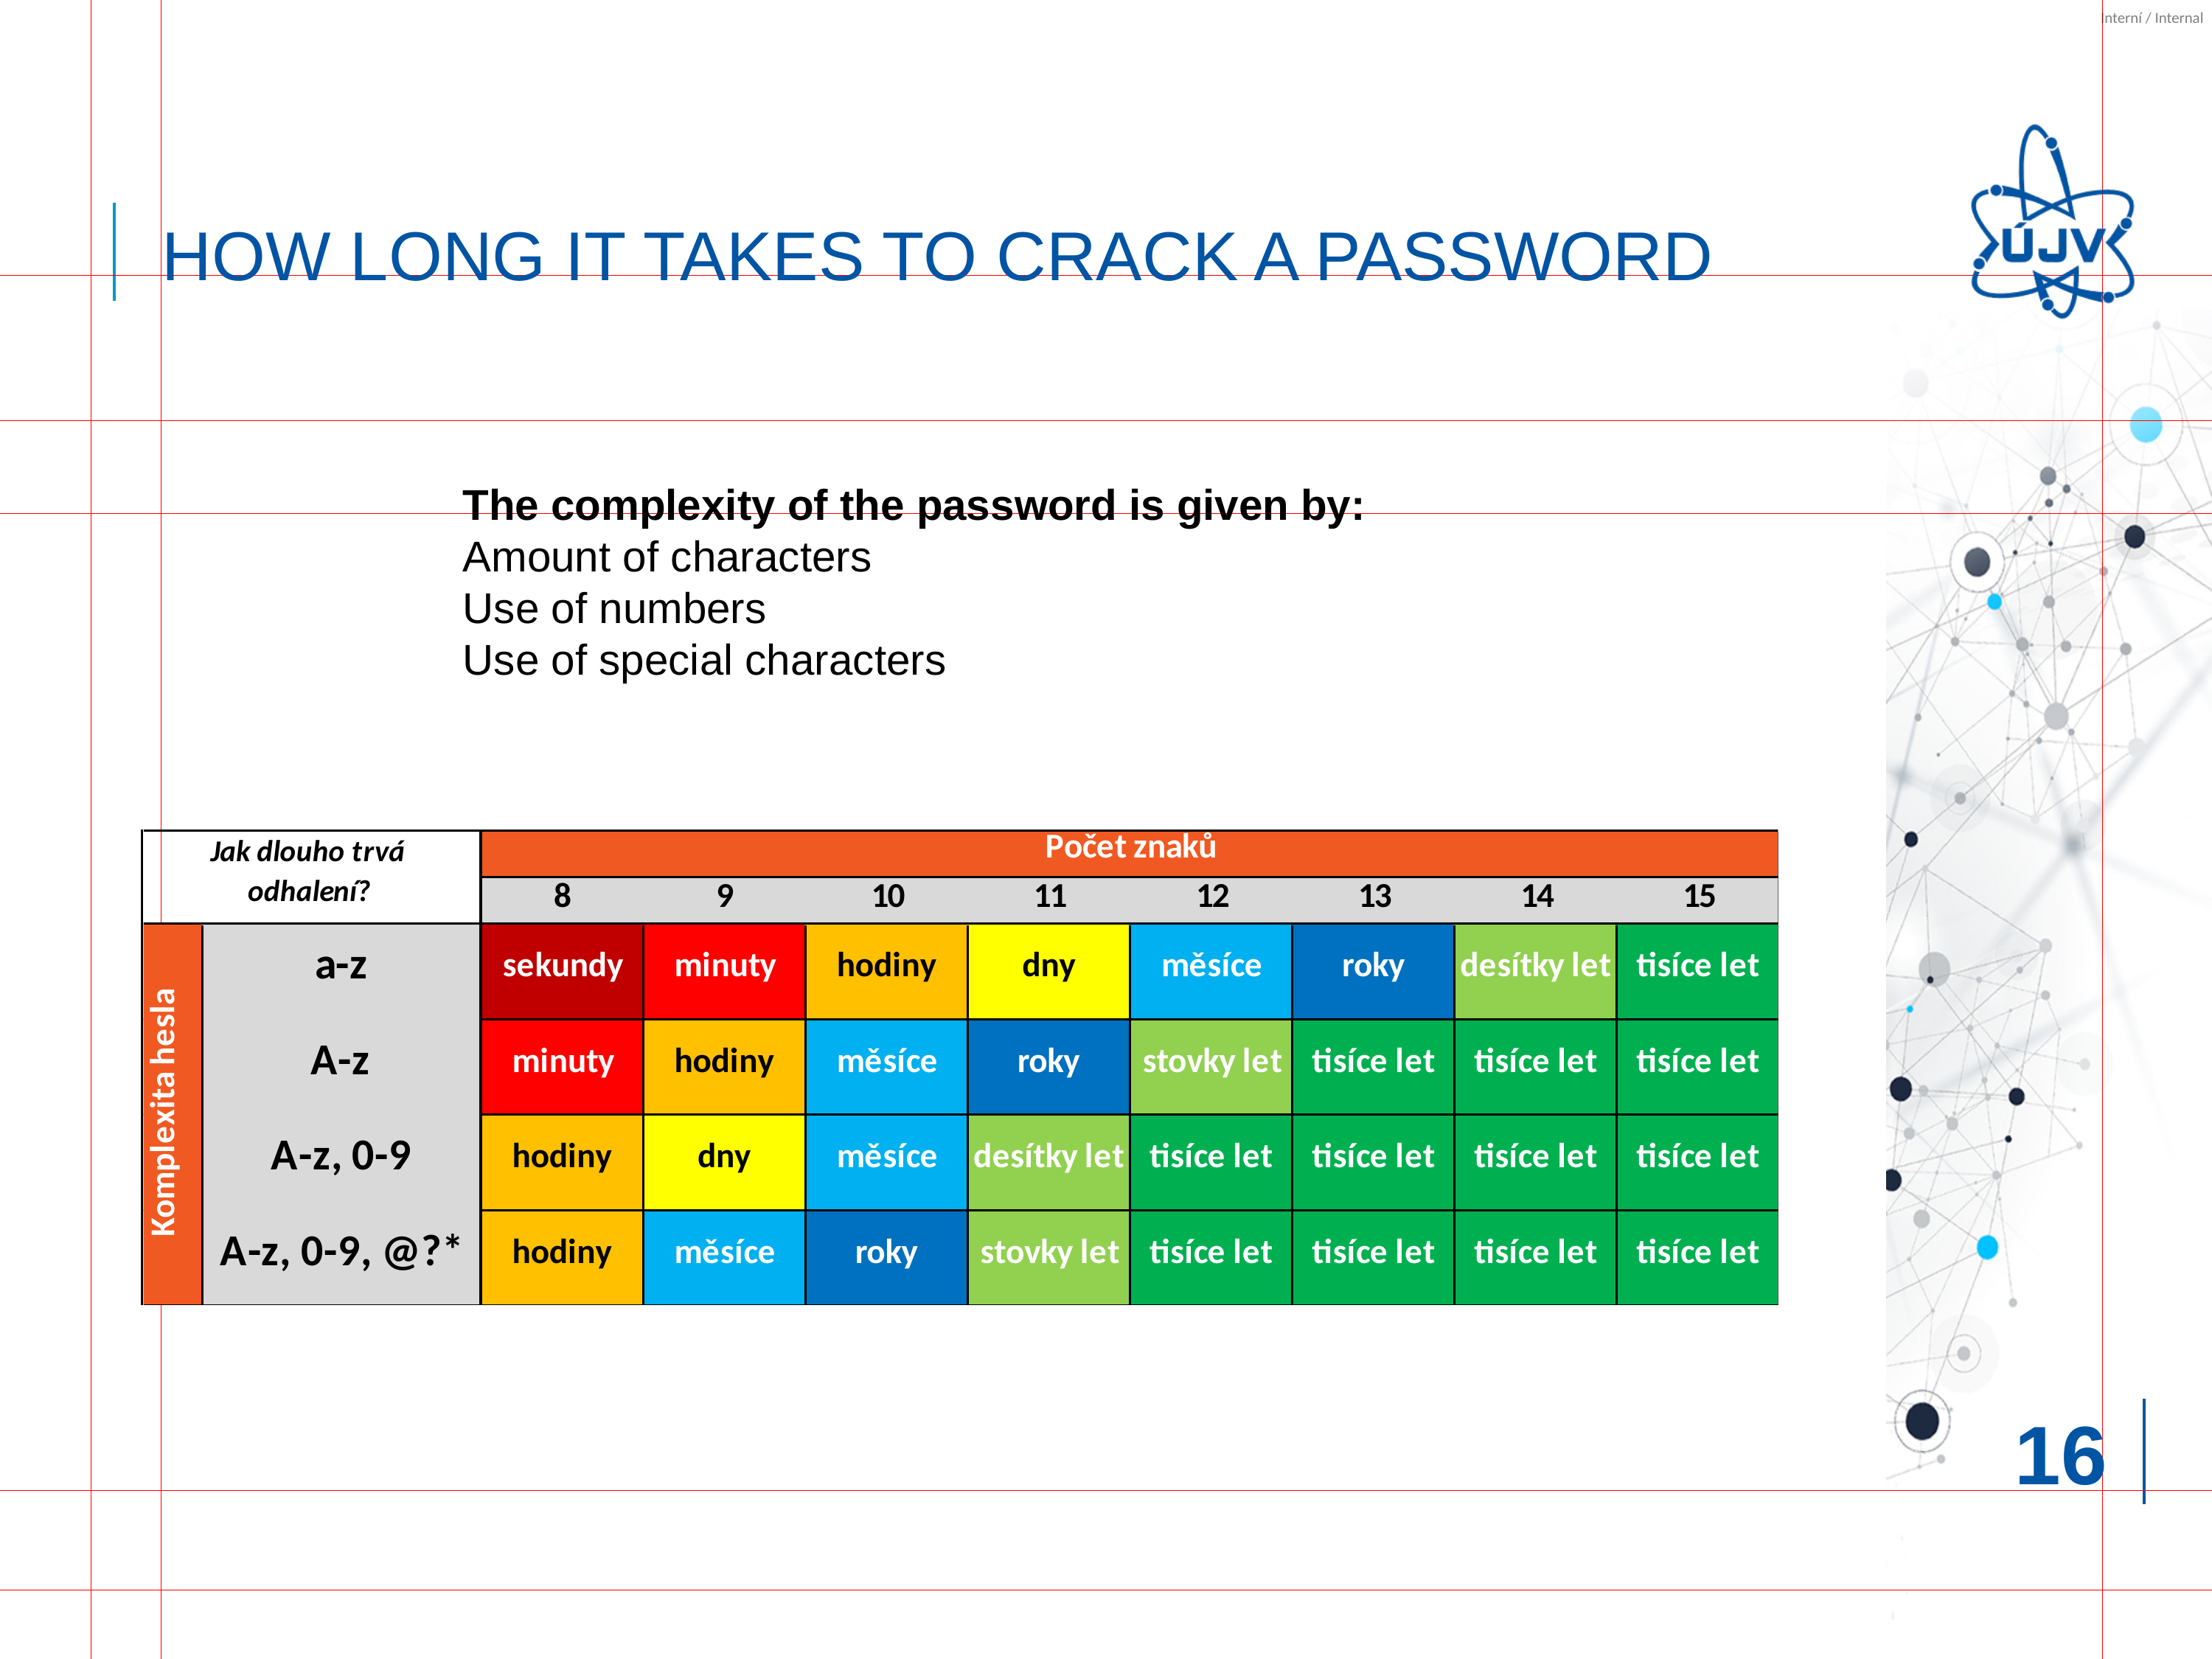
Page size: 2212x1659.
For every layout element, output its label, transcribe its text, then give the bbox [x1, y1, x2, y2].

picture [141, 420, 1781, 1470]
picture [1886, 1590, 2102, 1659]
picture [1886, 1491, 2102, 1590]
picture [2103, 1590, 2212, 1659]
picture [2103, 421, 2212, 513]
picture [1886, 84, 2212, 420]
picture [1886, 514, 2102, 1490]
title How Long It Takes to Crack a Password [161, 124, 1759, 381]
picture [2103, 514, 2212, 1490]
picture [2103, 1491, 2212, 1590]
picture [1886, 421, 2102, 513]
slide_number 16 [1937, 1399, 2107, 1505]
